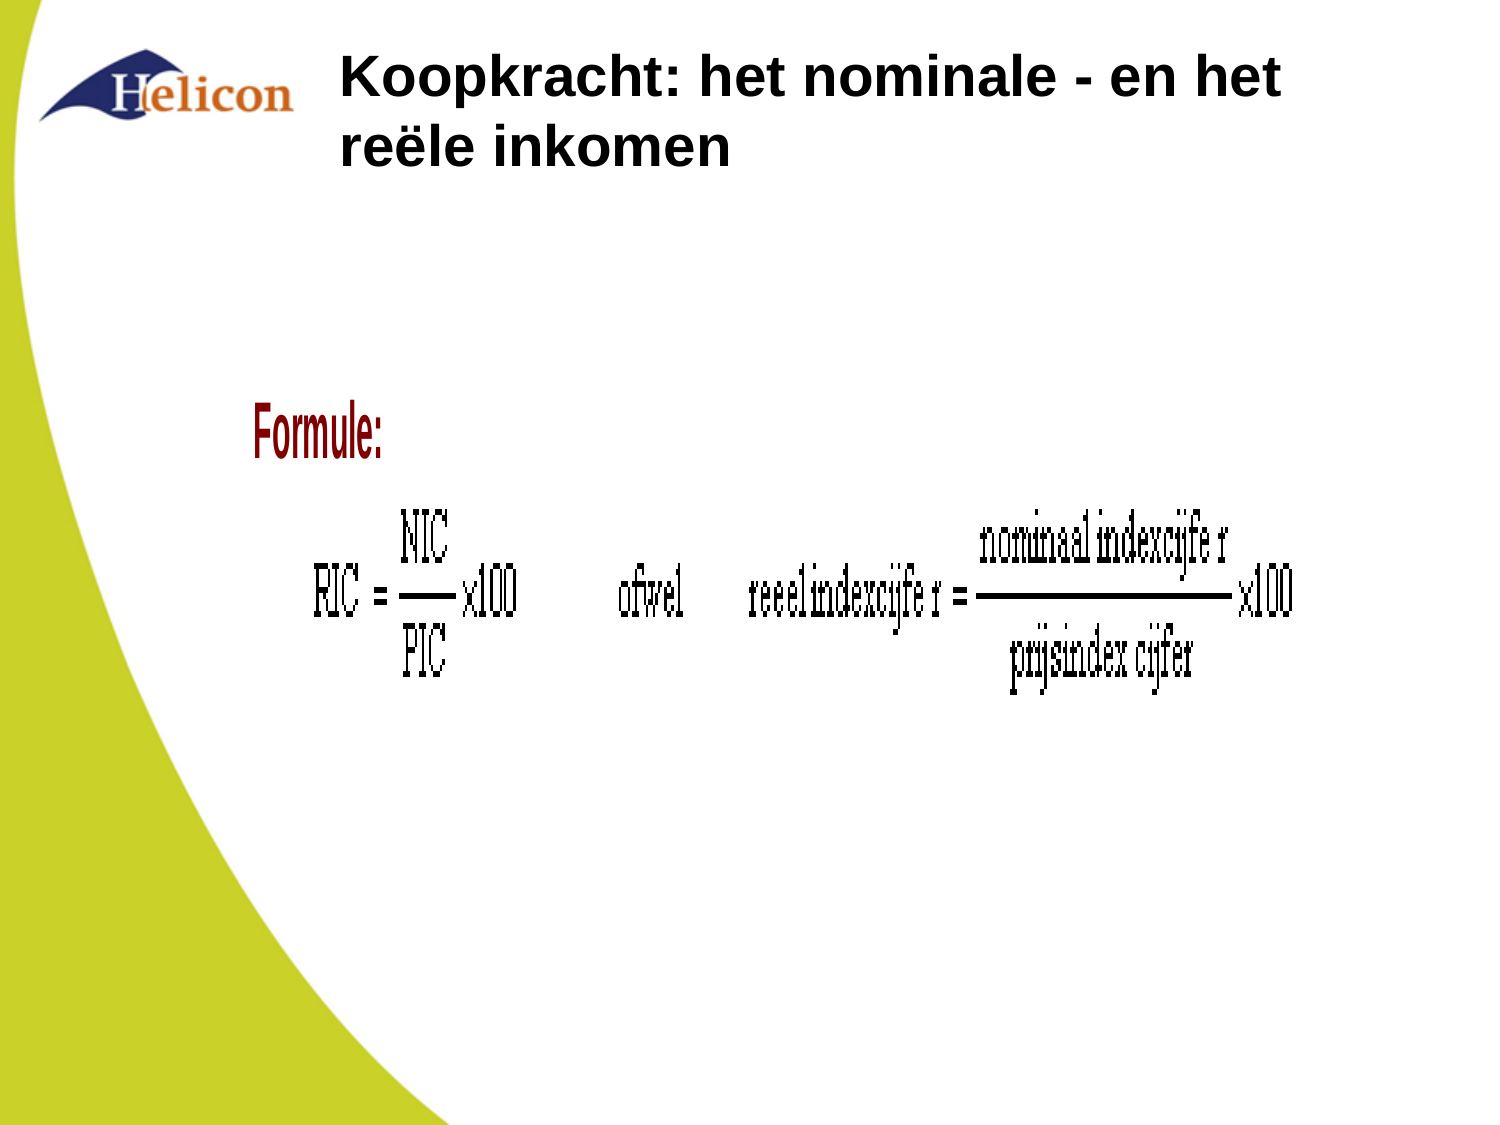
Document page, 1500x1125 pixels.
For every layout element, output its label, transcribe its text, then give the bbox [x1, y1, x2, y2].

title Koopkracht: het nominale - en het reële inkomen [324, 54, 1415, 161]
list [253, 385, 1500, 740]
picture [0, 0, 1500, 1125]
